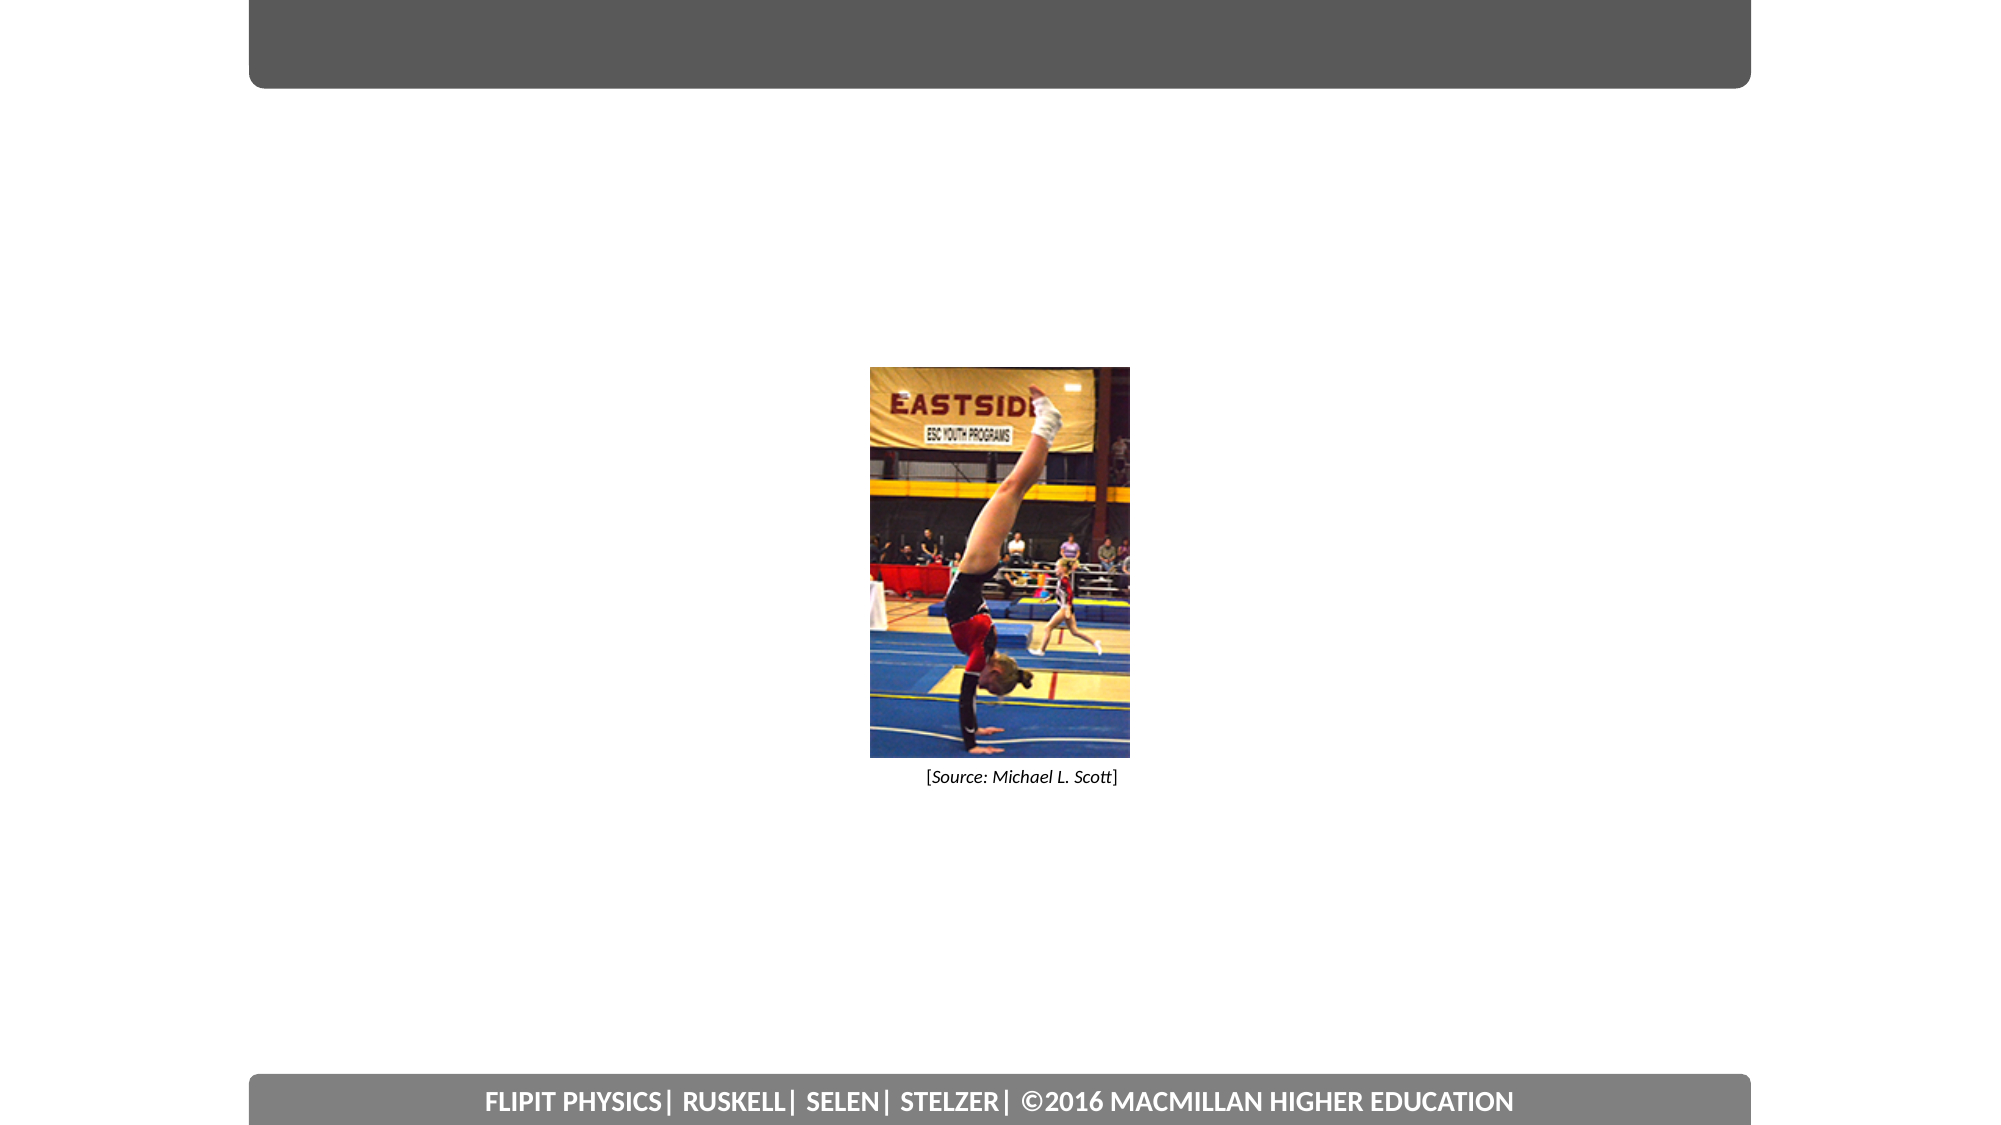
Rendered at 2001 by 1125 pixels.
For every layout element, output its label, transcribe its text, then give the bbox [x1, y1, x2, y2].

text_box [248, 0, 1752, 89]
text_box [249, 1074, 1750, 1125]
picture [870, 367, 1130, 758]
text_box [Source: Michael L. Scott] [911, 757, 1139, 796]
